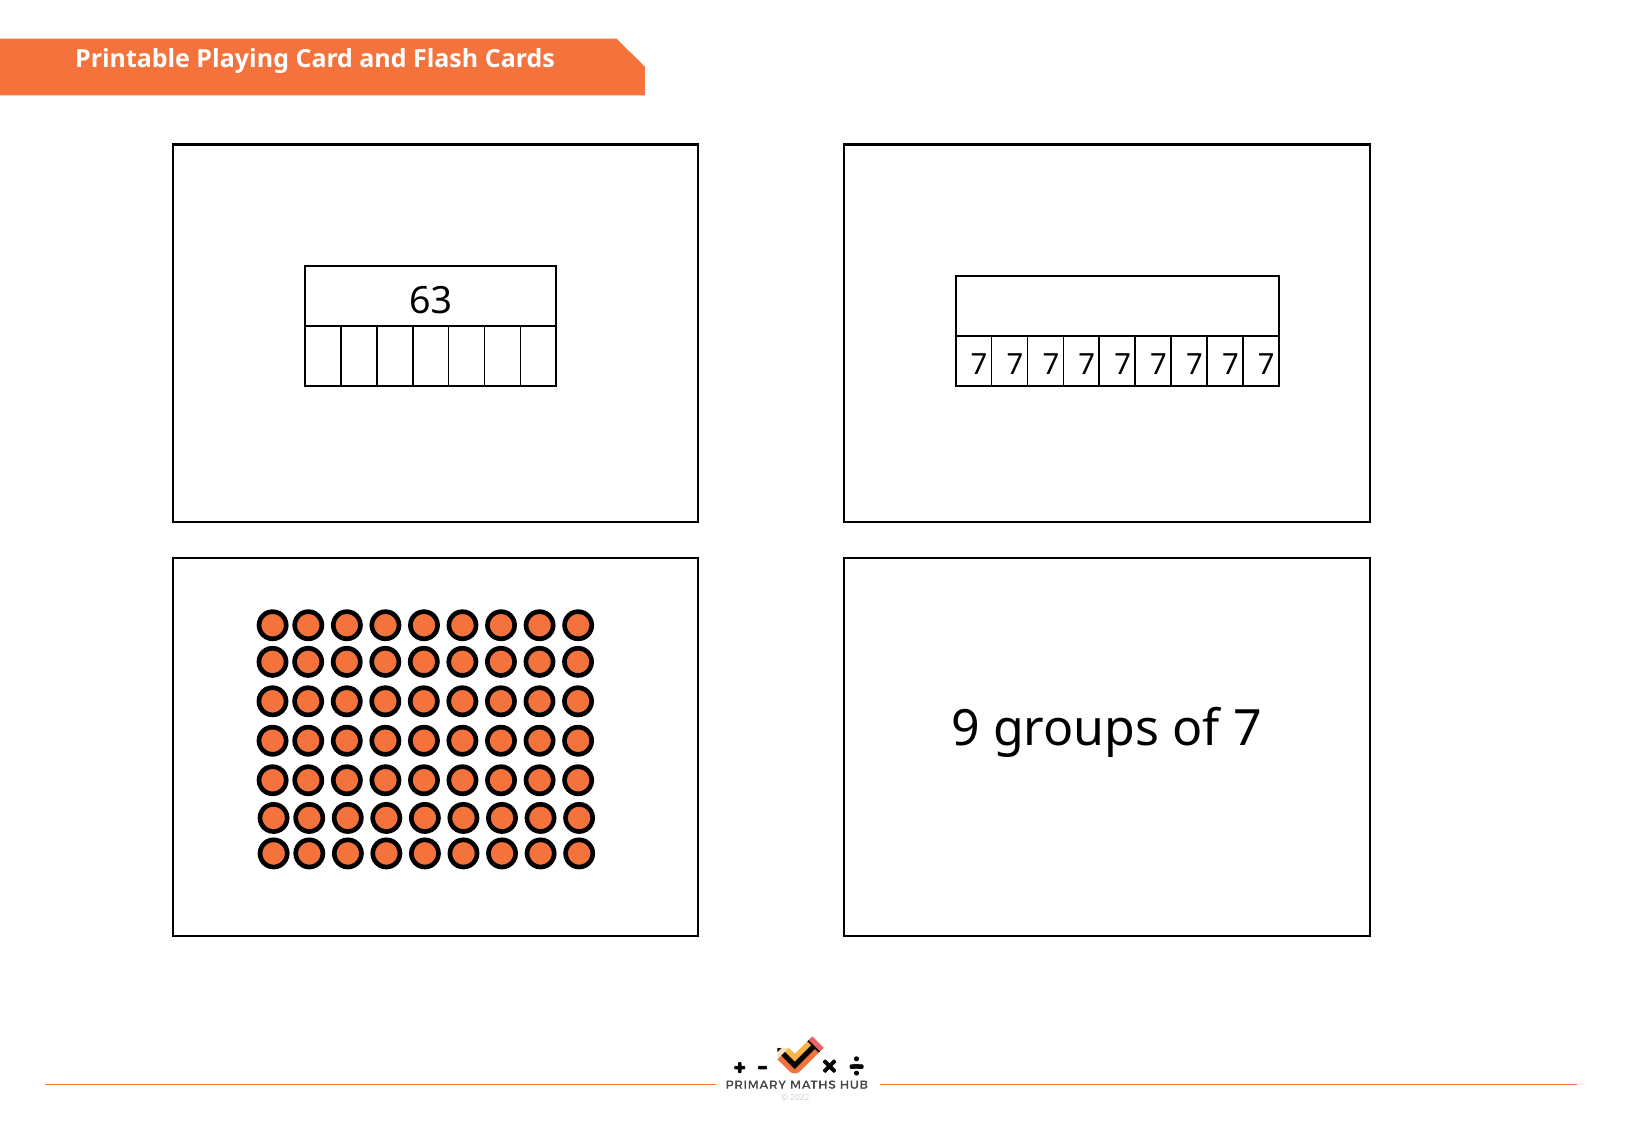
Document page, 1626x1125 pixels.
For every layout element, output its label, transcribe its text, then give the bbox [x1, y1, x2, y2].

text_box [409, 686, 439, 716]
text_box [447, 647, 478, 677]
text_box [487, 803, 517, 833]
text_box [563, 647, 593, 677]
text_box [448, 838, 479, 869]
text_box [409, 610, 439, 640]
table_cell [342, 327, 376, 385]
table_cell [485, 327, 520, 385]
text_box 9 groups of 7 [844, 688, 1370, 763]
table_cell 7 [1028, 337, 1063, 385]
text_box [333, 803, 363, 833]
text_box [410, 803, 440, 833]
text_box © 2022 [720, 1084, 870, 1110]
text_box [293, 610, 323, 640]
table_cell [521, 327, 555, 385]
table_cell 7 [992, 337, 1027, 385]
text_box [333, 838, 363, 869]
table_cell [306, 327, 340, 385]
text_box [332, 610, 362, 640]
picture [722, 1034, 872, 1094]
text_box [524, 647, 555, 677]
text_box [258, 838, 289, 869]
text_box [447, 610, 478, 640]
text_box [293, 647, 323, 677]
table_header 63 [306, 267, 555, 325]
text_box [525, 803, 556, 833]
text_box [524, 686, 555, 716]
text_box [370, 686, 400, 716]
text_box [409, 726, 439, 756]
text_box [524, 726, 555, 756]
text_box [486, 610, 516, 640]
text_box [370, 647, 400, 677]
text_box [843, 557, 1371, 937]
text_box [332, 647, 362, 677]
text_box [448, 803, 479, 833]
text_box [293, 726, 323, 756]
table_cell [378, 327, 412, 385]
text_box [487, 838, 517, 869]
text_box [370, 765, 401, 795]
text_box [525, 838, 556, 869]
text_box [371, 838, 402, 869]
text_box [172, 557, 699, 937]
text_box [294, 838, 324, 869]
text_box [409, 765, 439, 795]
text_box [486, 726, 516, 756]
text_box [370, 610, 401, 640]
text_box [332, 765, 362, 795]
text_box [371, 803, 401, 833]
text_box [332, 726, 362, 756]
text_box [563, 610, 593, 640]
text_box [486, 686, 516, 716]
table_cell 7 [957, 337, 991, 385]
text_box [410, 838, 440, 869]
text_box [564, 838, 594, 869]
text_box [294, 803, 324, 833]
text_box [258, 803, 289, 833]
text_box [257, 647, 288, 677]
text_box Printable Playing Card and Flash Cards [0, 37, 646, 97]
table_cell 7 [1064, 337, 1098, 385]
text_box [563, 686, 593, 716]
text_box [257, 726, 288, 756]
text_box [564, 803, 594, 833]
table_cell 7 [1136, 337, 1170, 385]
table_cell 7 [1172, 337, 1206, 385]
text_box [293, 686, 323, 716]
table_cell 7 [1208, 337, 1242, 385]
text_box [257, 610, 288, 640]
text_box [409, 647, 439, 677]
table_cell 7 [1244, 337, 1278, 385]
text_box [172, 143, 699, 523]
text_box [332, 686, 362, 716]
text_box [524, 610, 555, 640]
table_cell 7 [1100, 337, 1134, 385]
text_box [447, 765, 478, 795]
text_box [563, 726, 593, 756]
text_box [843, 143, 1371, 523]
text_box [563, 765, 593, 795]
text_box [447, 726, 478, 756]
text_box [486, 765, 516, 795]
text_box [486, 647, 516, 677]
text_box [257, 686, 288, 716]
text_box [370, 726, 401, 756]
table_cell [449, 327, 484, 385]
text_box [293, 765, 323, 795]
text_box [447, 686, 478, 716]
text_box [524, 765, 555, 795]
text_box [257, 765, 288, 795]
table_cell [414, 327, 448, 385]
table_header [957, 277, 1278, 335]
